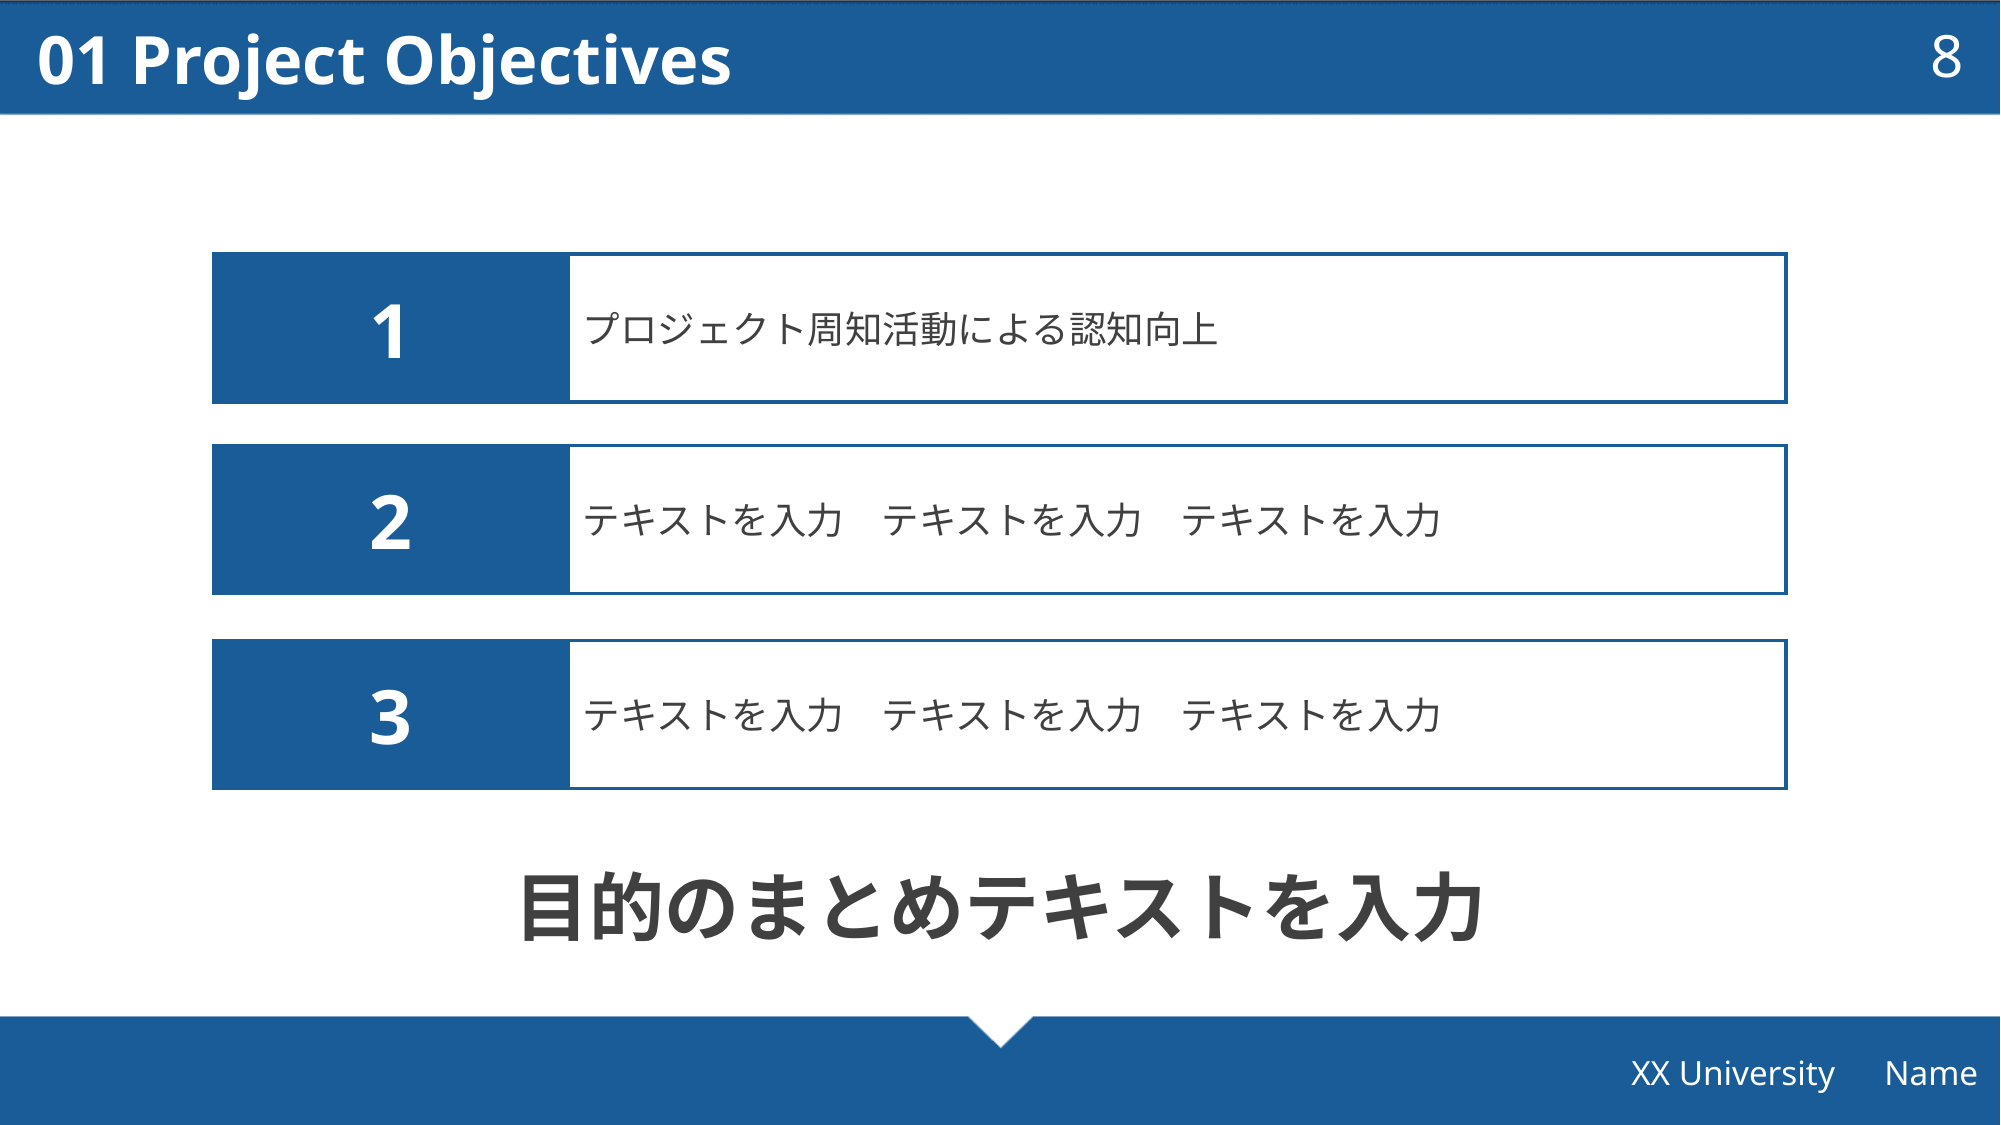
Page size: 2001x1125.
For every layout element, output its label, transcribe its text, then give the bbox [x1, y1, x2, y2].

text_box 3 [213, 640, 567, 790]
text_box 目的のまとめテキストを入力 [499, 852, 1502, 958]
slide_number 8 [1528, 28, 1979, 89]
text_box 2 [213, 445, 567, 595]
text_box プロジェクト周知活動による認知向上 [567, 253, 1787, 403]
text_box テキストを入力 テキストを入力 テキストを入力 [567, 445, 1787, 595]
text_box XX University Name [1616, 1044, 1993, 1100]
picture [0, 0, 2000, 1125]
text_box テキストを入力 テキストを入力 テキストを入力 [567, 640, 1787, 790]
text_box 01 Project Objectives [22, 10, 748, 106]
text_box 1 [213, 253, 567, 403]
